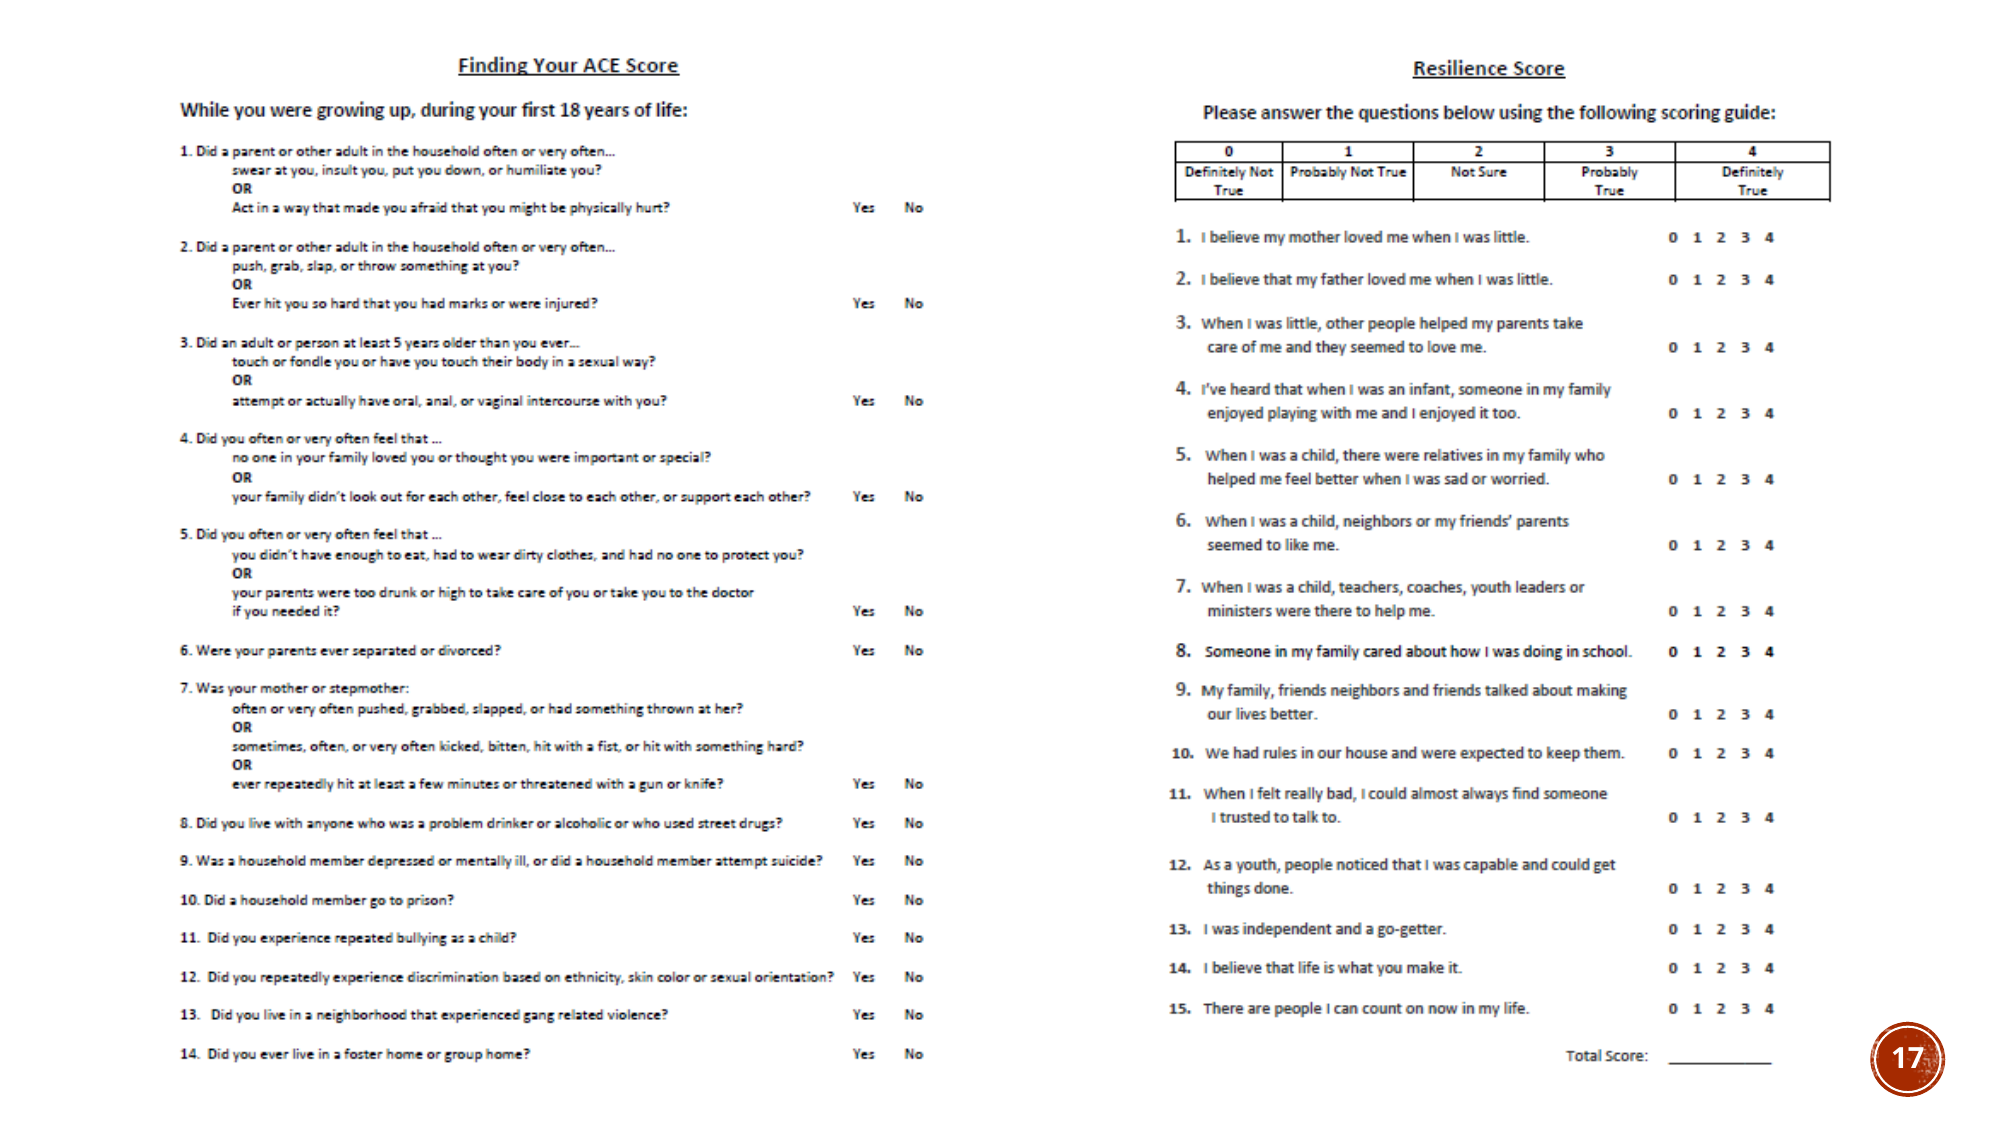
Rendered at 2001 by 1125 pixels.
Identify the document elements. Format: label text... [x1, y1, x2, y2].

picture [166, 3, 963, 1125]
picture [1161, 48, 1835, 1072]
slide_number 17 [1855, 1028, 1961, 1089]
